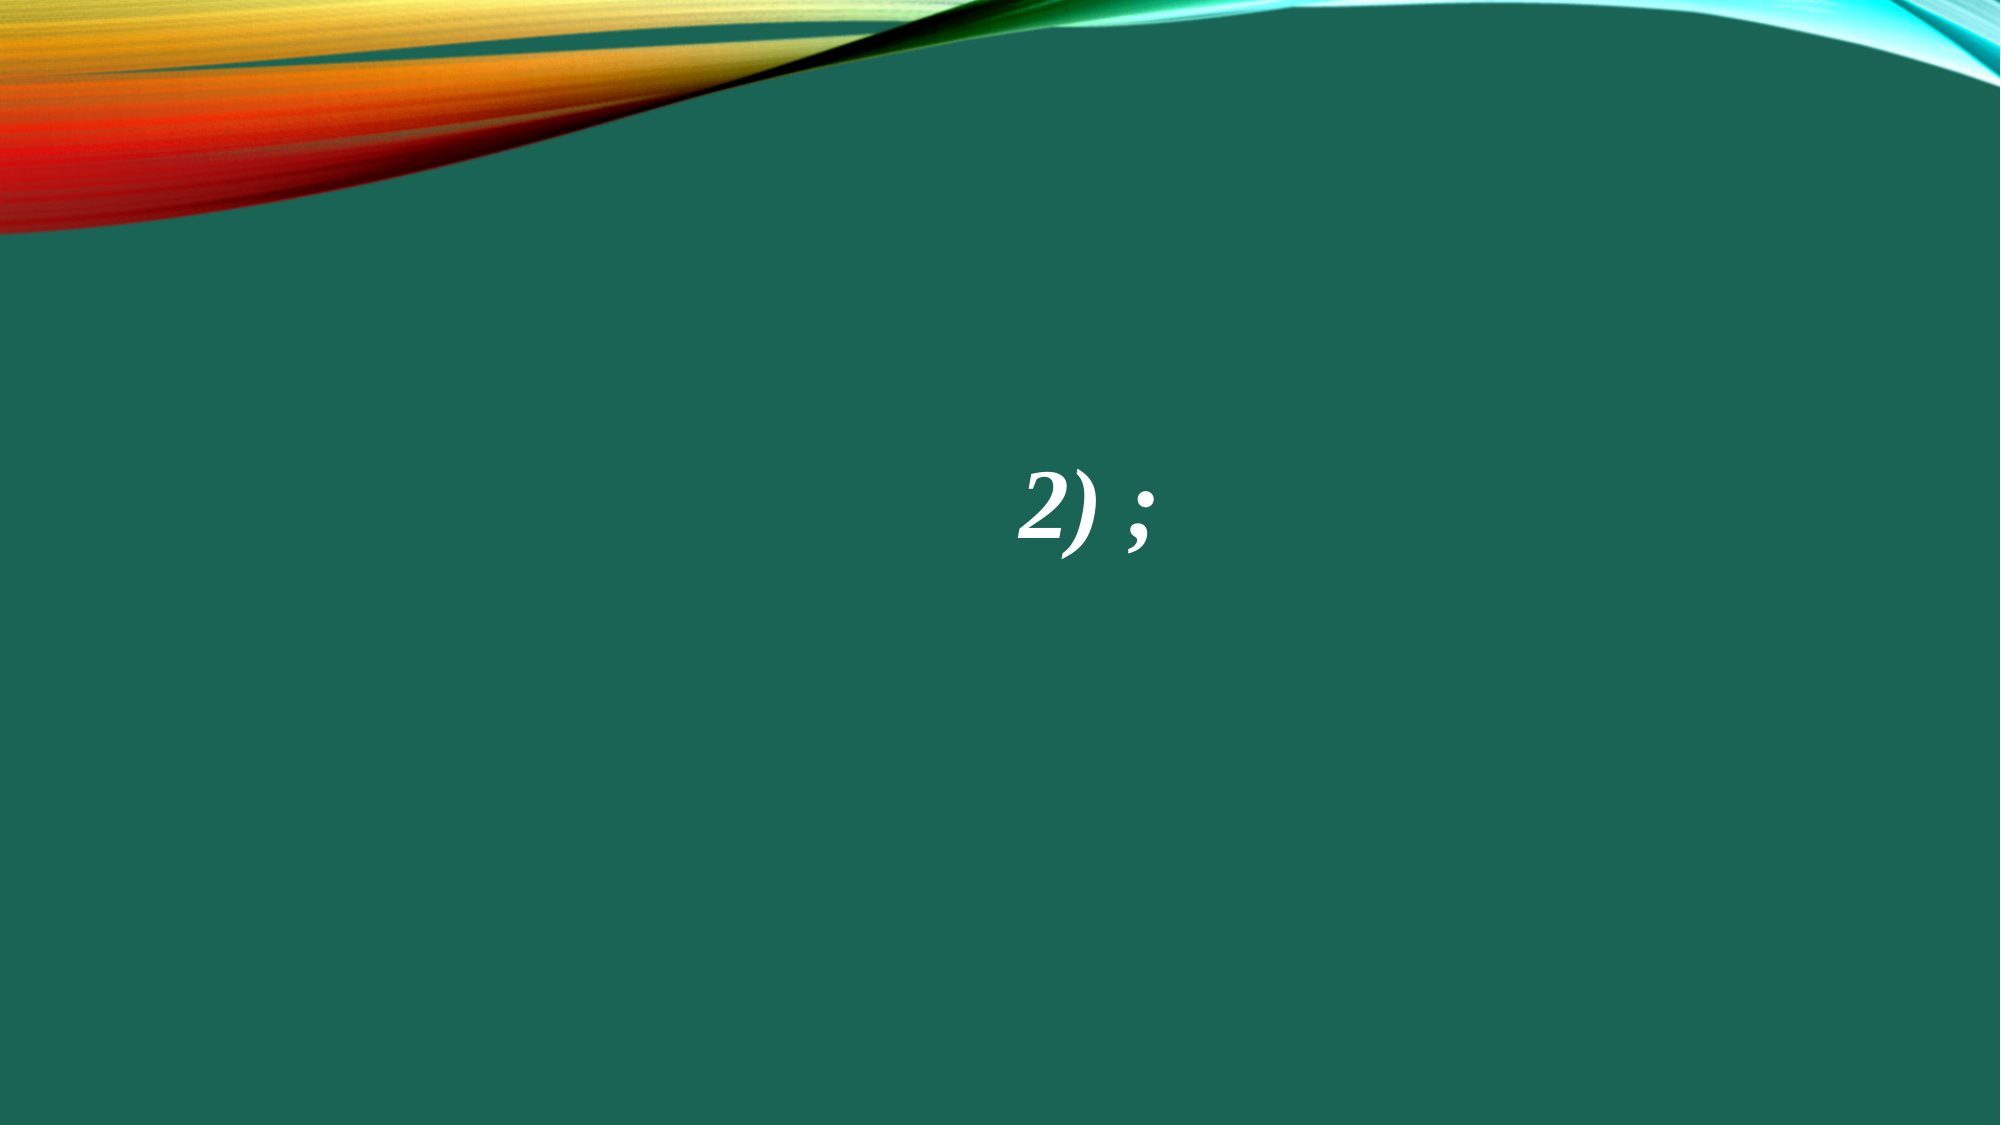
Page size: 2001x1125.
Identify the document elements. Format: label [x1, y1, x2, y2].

picture [0, 0, 2000, 237]
